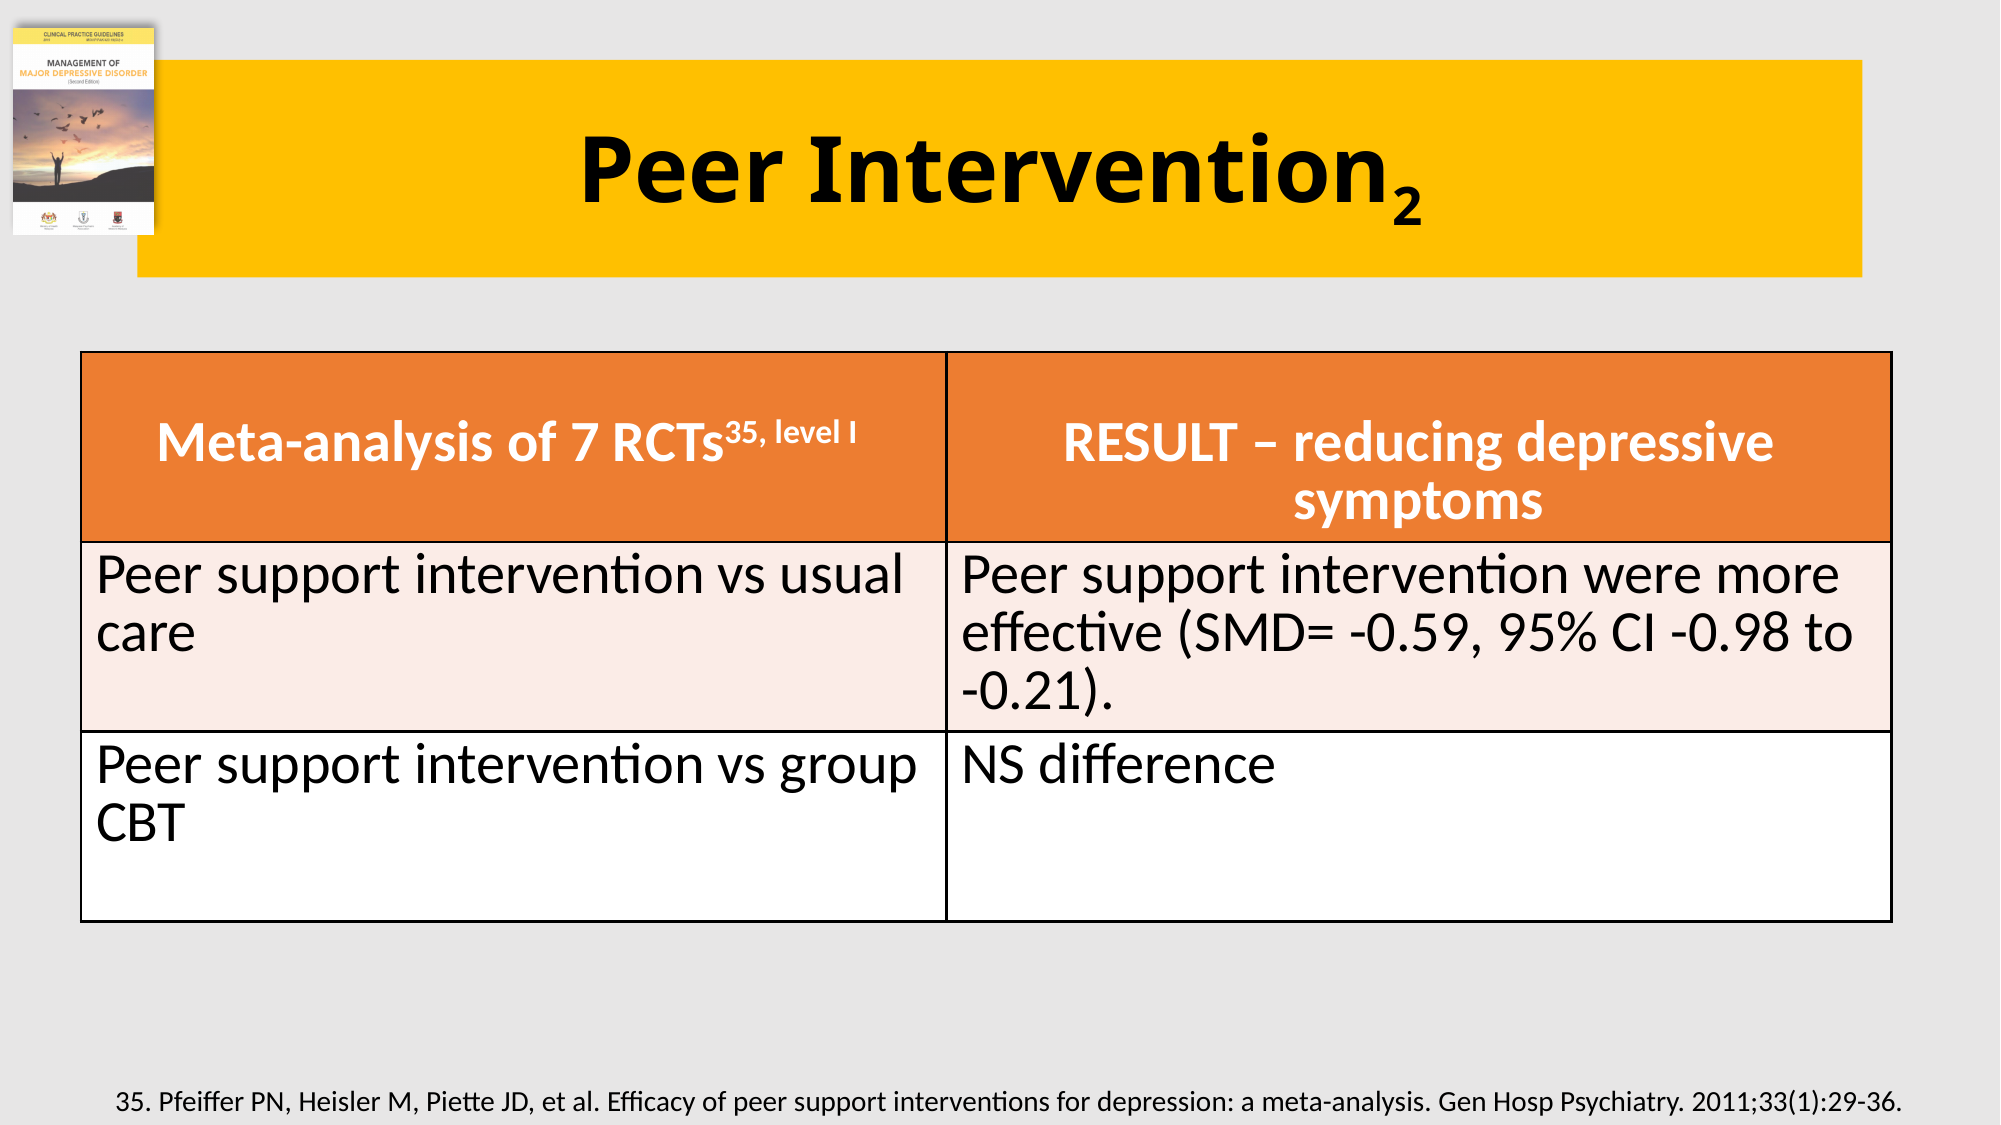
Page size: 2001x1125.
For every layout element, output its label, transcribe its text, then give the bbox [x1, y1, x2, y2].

table_cell Peer support intervention were more effective (SMD= -0.59, 95% CI -0.98 to -0.21). [948, 543, 1890, 730]
table_cell NS difference [948, 733, 1890, 920]
table_header RESULT – reducing depressive symptoms [948, 353, 1890, 541]
table_cell Peer support intervention vs group CBT [82, 733, 945, 920]
text_box 35. Pfeiffer PN, Heisler M, Piette JD, et al. Efficacy of peer support interventions for depression: a meta-analysis. Gen Hosp Psychiatry. 2011;33(1):29-36. [100, 1074, 1935, 1125]
table_cell Peer support intervention vs usual care [82, 543, 945, 730]
table_header Meta-analysis of 7 RCTs35, level I [82, 353, 945, 541]
title Peer Intervention2 [137, 59, 1863, 278]
picture [13, 28, 154, 235]
